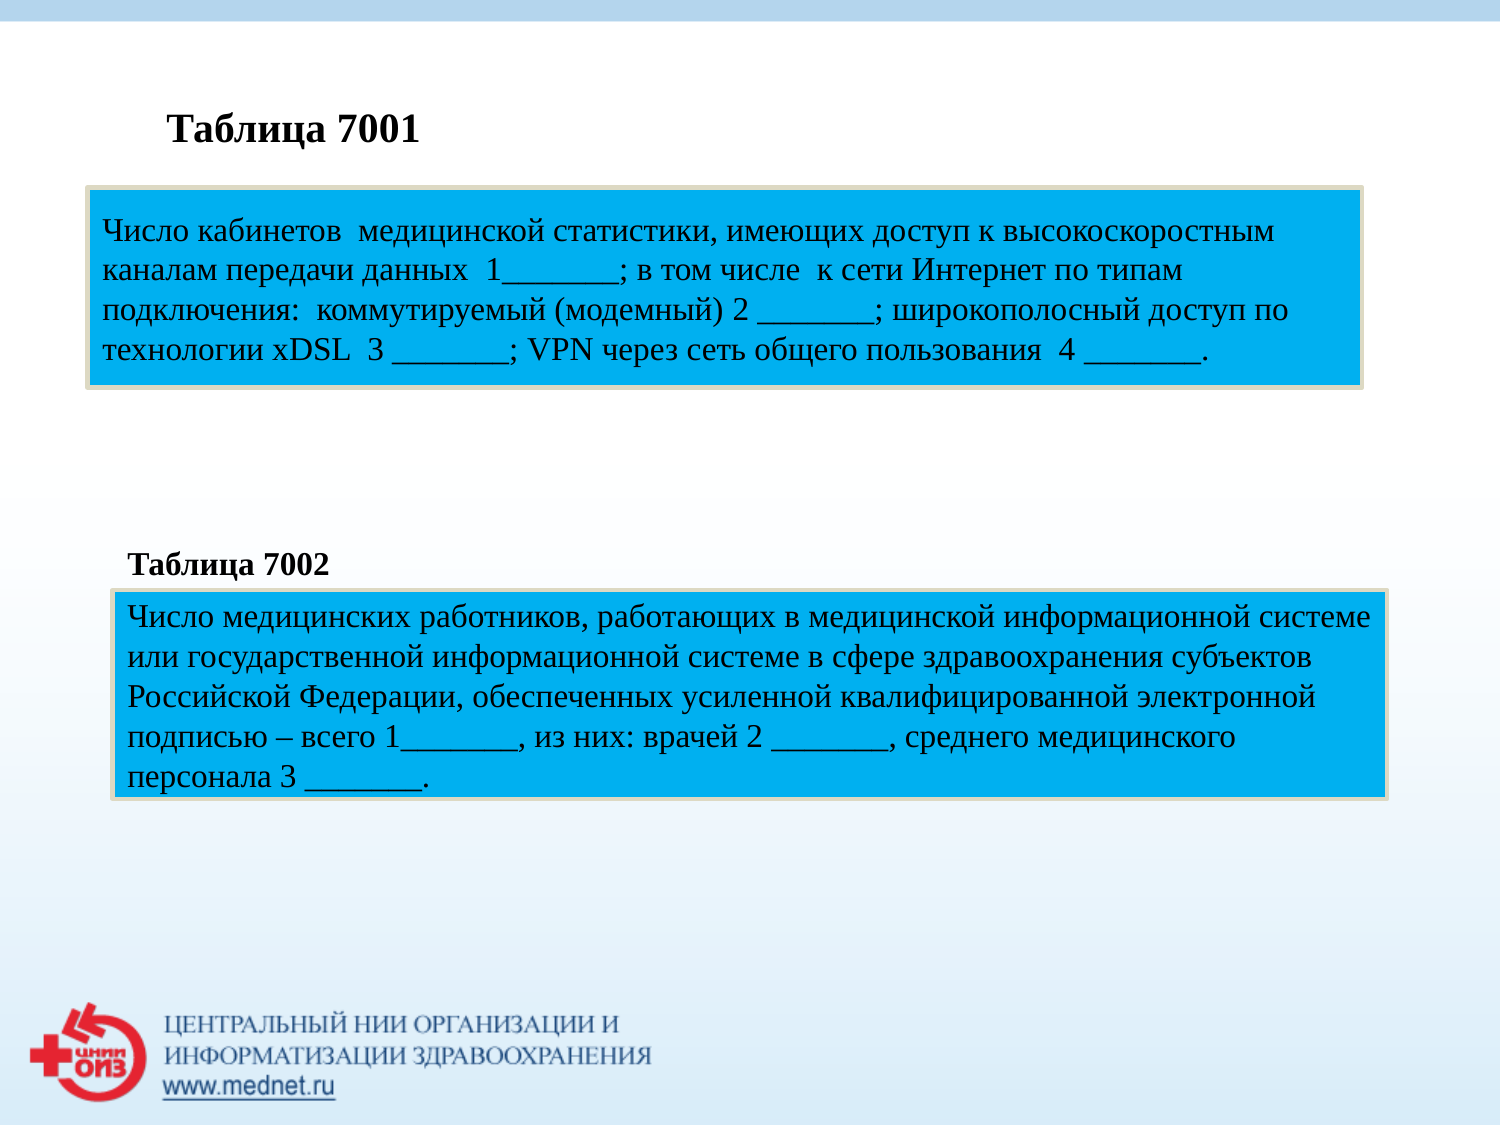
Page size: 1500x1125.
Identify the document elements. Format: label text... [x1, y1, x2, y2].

text_box Число кабинетов медицинской статистики, имеющих доступ к высокоскоростным каналам передачи данных 1_______; в том числе к сети Интернет по типам подключения: коммутируемый (модемный) 2 _______; широкополосный доступ по технологии xDSL 3 _______; VPN через сеть общего пользования 4 _______. [85, 185, 1364, 390]
text_box Таблица 7002 [112, 534, 443, 590]
title Таблица 7001 [62, 99, 525, 153]
picture [0, 0, 1500, 1125]
text_box Число медицинских работников, работающих в медицинской информационной системе или государственной информационной системе в сфере здравоохранения субъектов Российской Федерации, обеспеченных усиленной квалифицированной электронной подписью – всего 1_______, из них: врачей 2 _______, среднего медицинского персонала 3 _______. [110, 588, 1389, 801]
